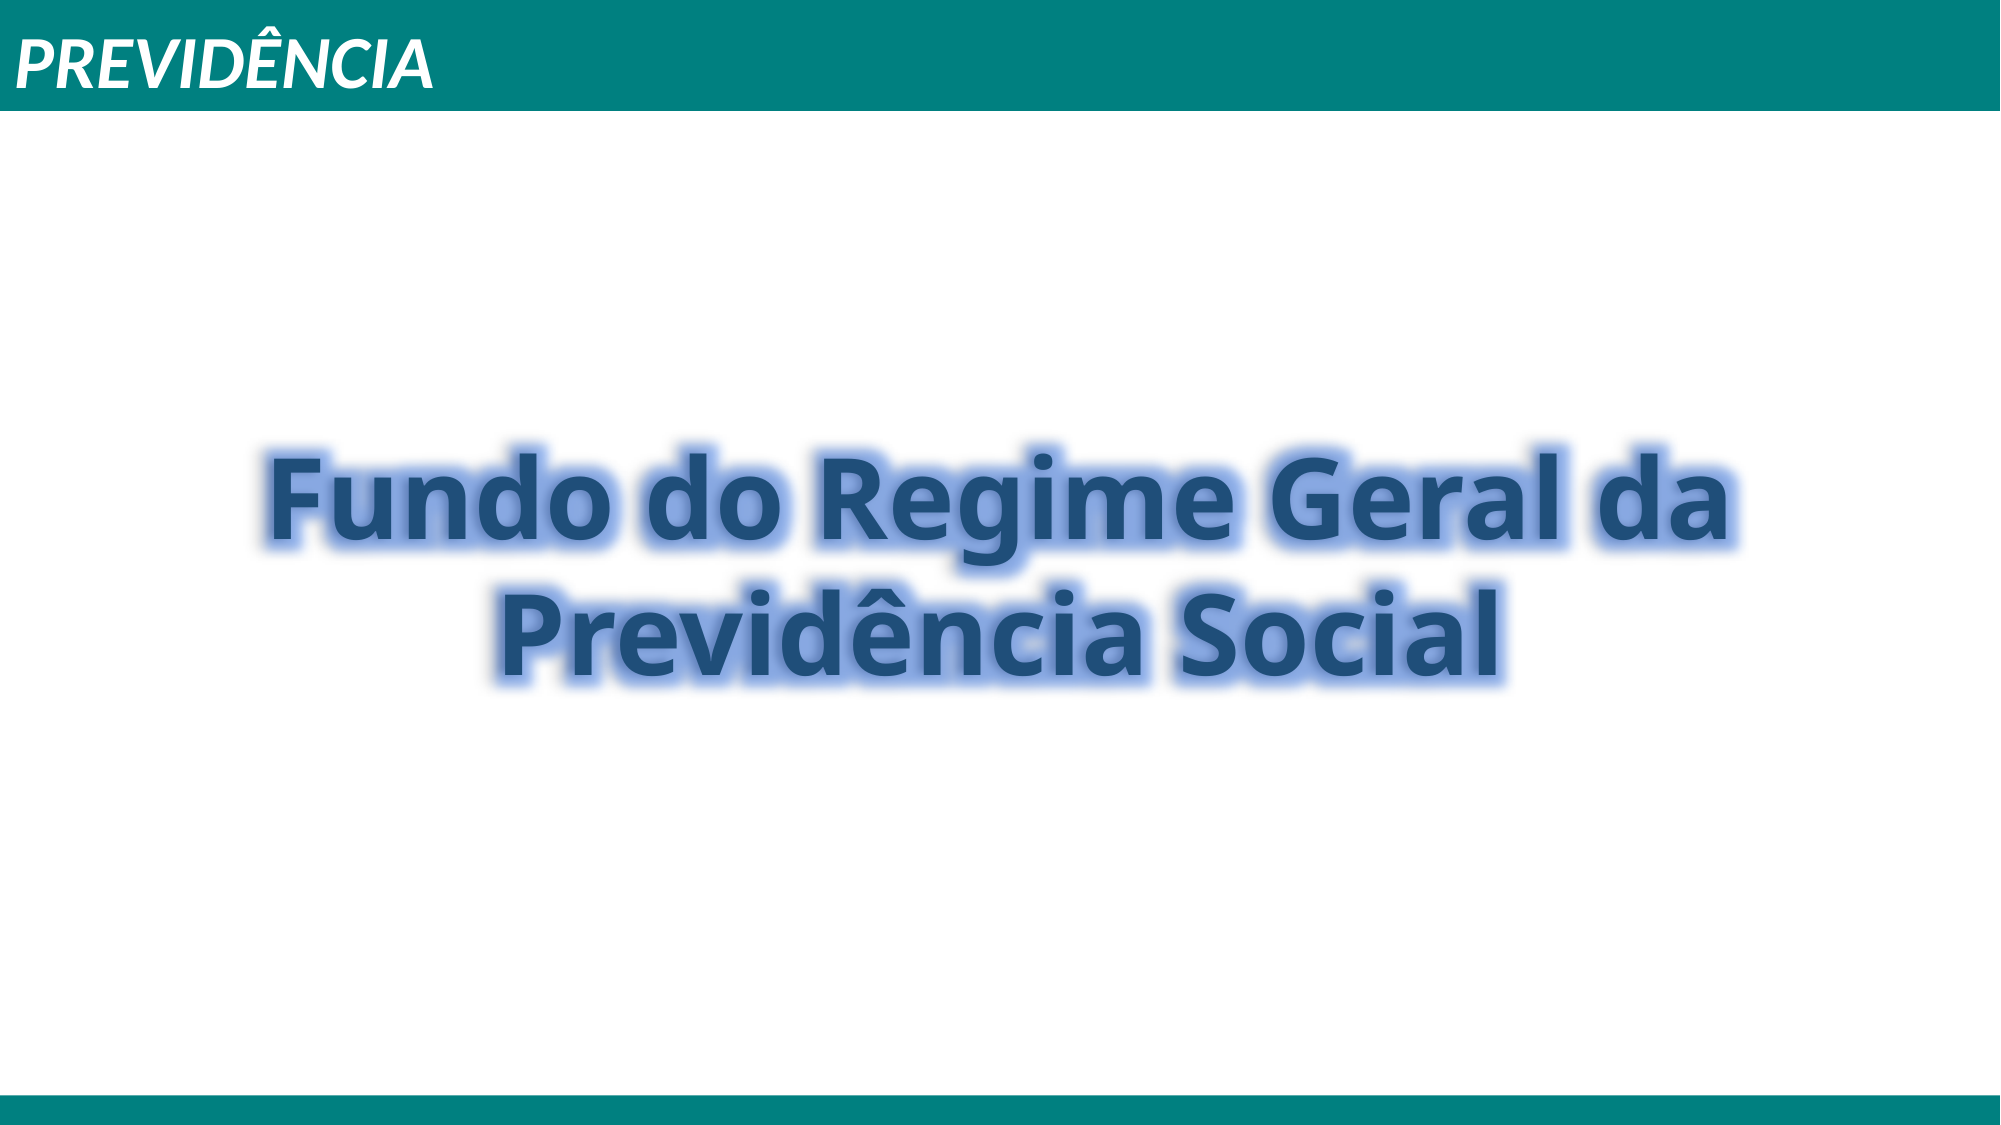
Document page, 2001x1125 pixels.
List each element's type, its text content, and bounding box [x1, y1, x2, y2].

text_box Fundo do Regime Geral da Previdência Social [244, 339, 1756, 786]
text_box PREVIDÊNCIA [0, 0, 2000, 111]
text_box [0, 1095, 2000, 1125]
